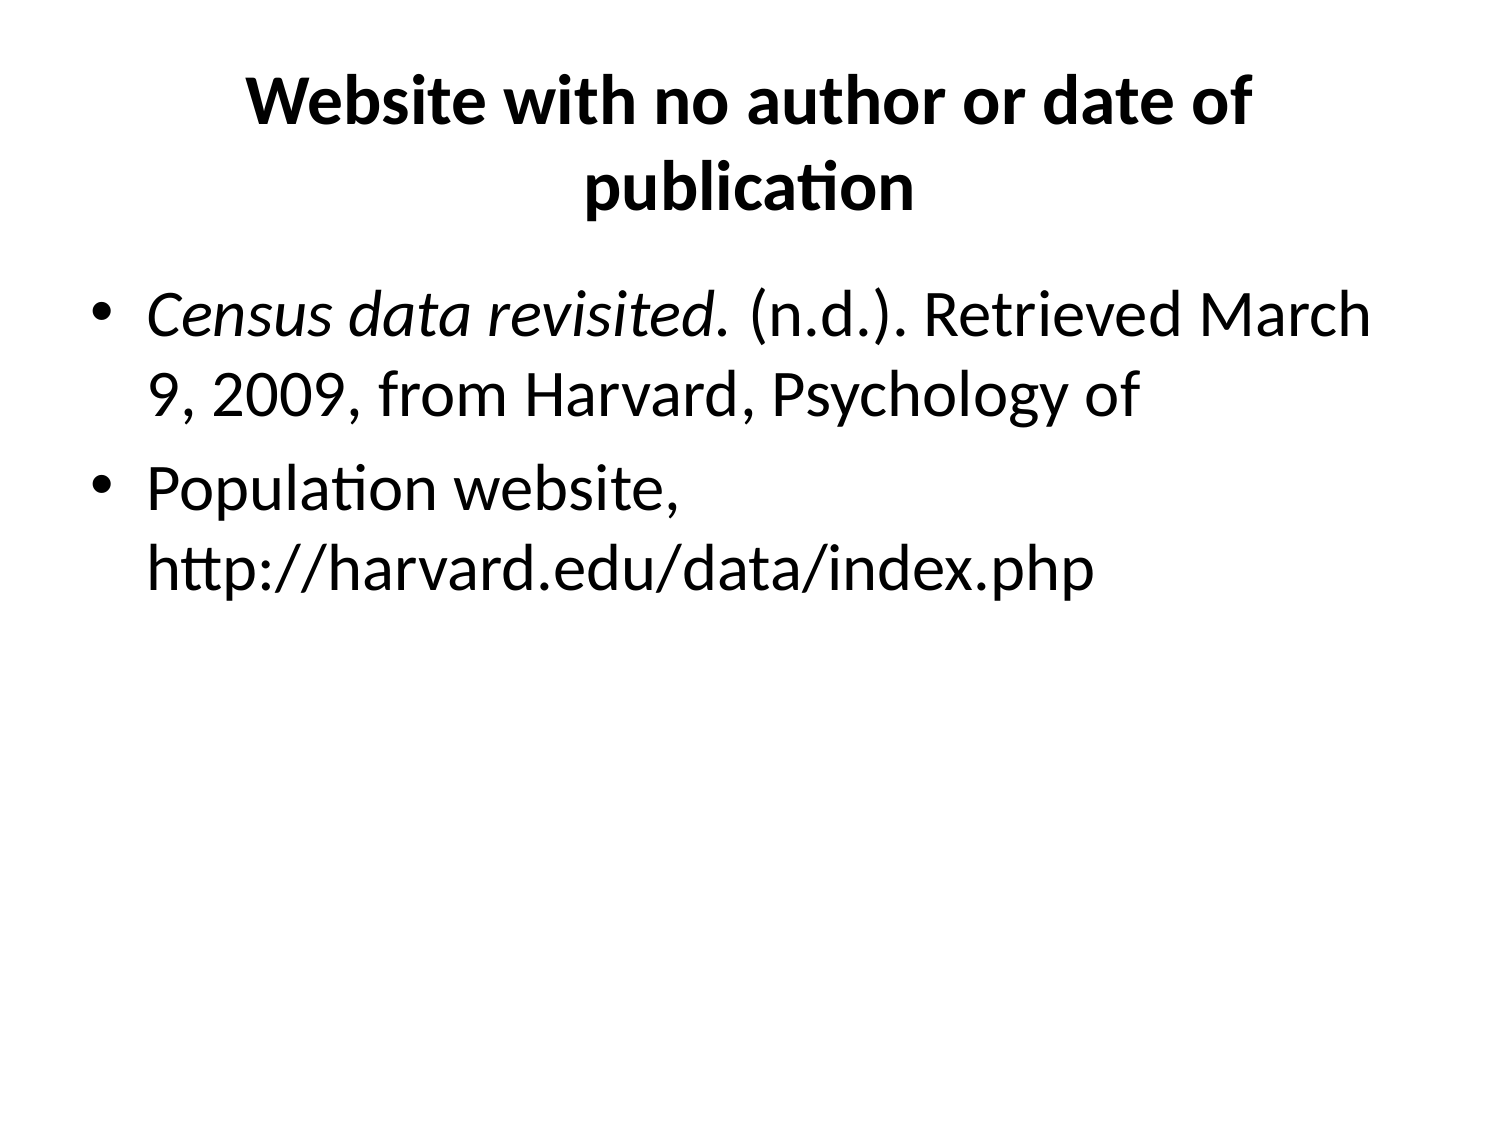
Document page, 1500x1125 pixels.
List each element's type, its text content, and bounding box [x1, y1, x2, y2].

list Census data revisited. (n.d.). Retrieved March 9, 2009, from Harvard, Psychology of Population website, http://harvard.edu/data/index.php [75, 262, 1425, 1005]
title Website with no author or date of publication [75, 45, 1425, 233]
